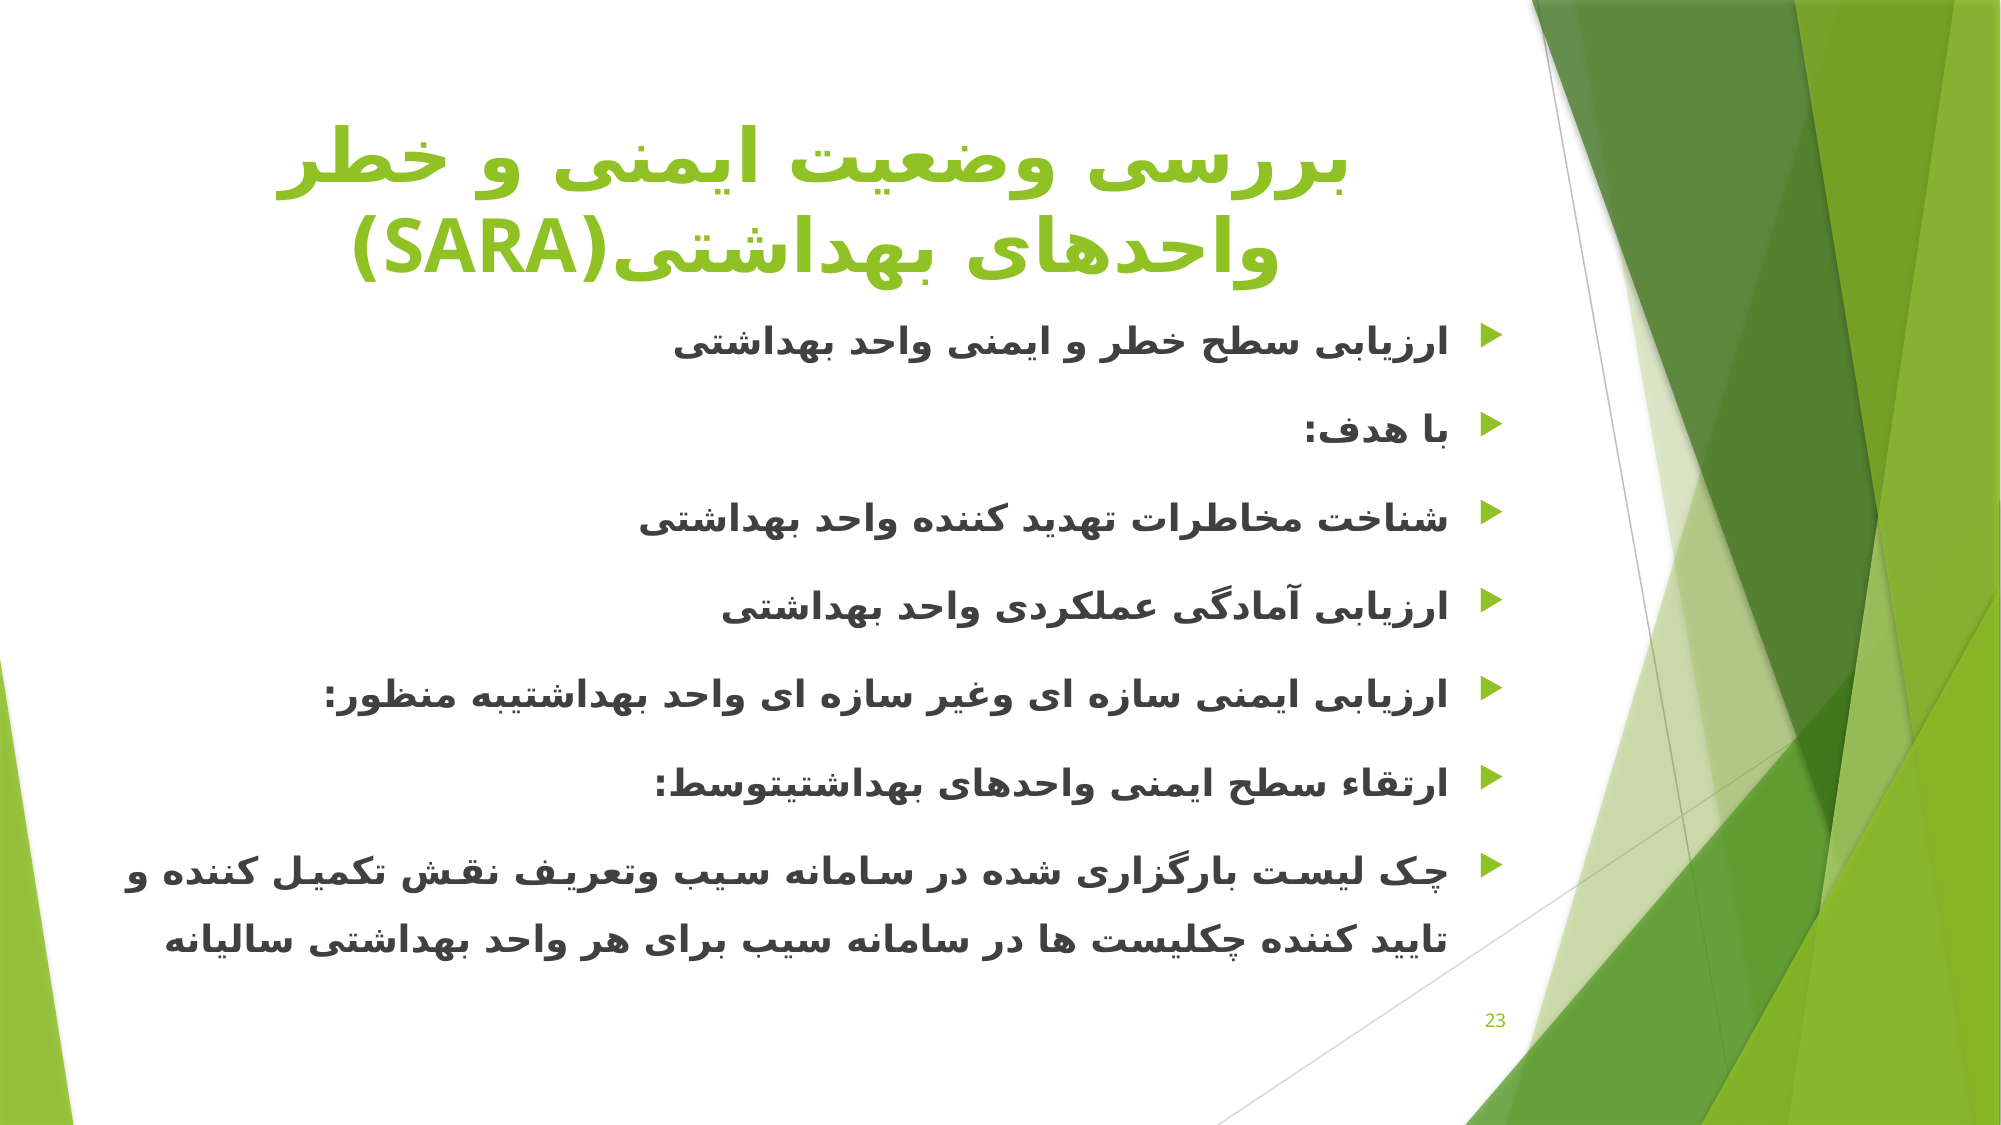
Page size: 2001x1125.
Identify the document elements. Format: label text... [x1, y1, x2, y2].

slide_number 23 [1409, 991, 1522, 1051]
title بررسی وضعیت ایمنی و خطر واحدهای بهداشتی(SARA) [111, 99, 1522, 287]
list ارزیابی سطح خطر و ایمنی واحد بهداشتی با هدف: شناخت مخاطرات تهدید کننده واحد بهداشتی ارزیابی آمادگی عملکردی واحد بهداشتی ارزیابی ایمنی سازه ای وغیر سازه ای واحد بهداشتیبه منظور: ارتقاء سطح ایمنی واحدهای بهداشتیتوسط: چک لیست بارگزاری شده در سامانه سیب وتعریف نقش تکمیل کننده و تایید کننده چکلیست ها در سامانه سیب برای هر واحد بهداشتی سالیانه [111, 287, 1522, 1025]
